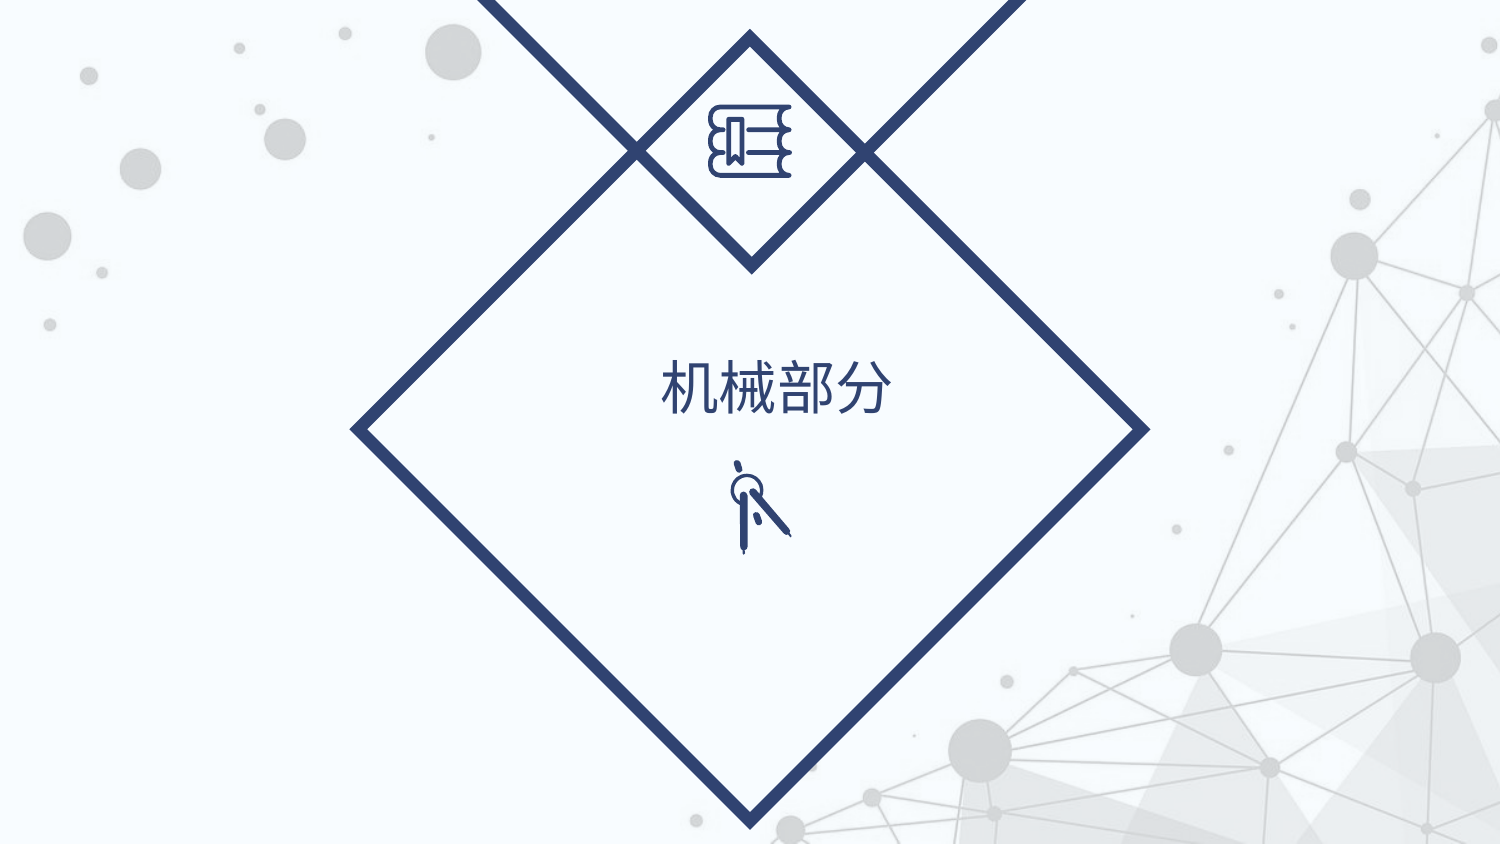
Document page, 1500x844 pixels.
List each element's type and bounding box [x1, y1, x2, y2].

text_box [730, 473, 792, 555]
text_box [733, 460, 743, 473]
text_box [356, 36, 1144, 823]
text_box [484, 0, 1019, 152]
text_box [708, 104, 792, 178]
